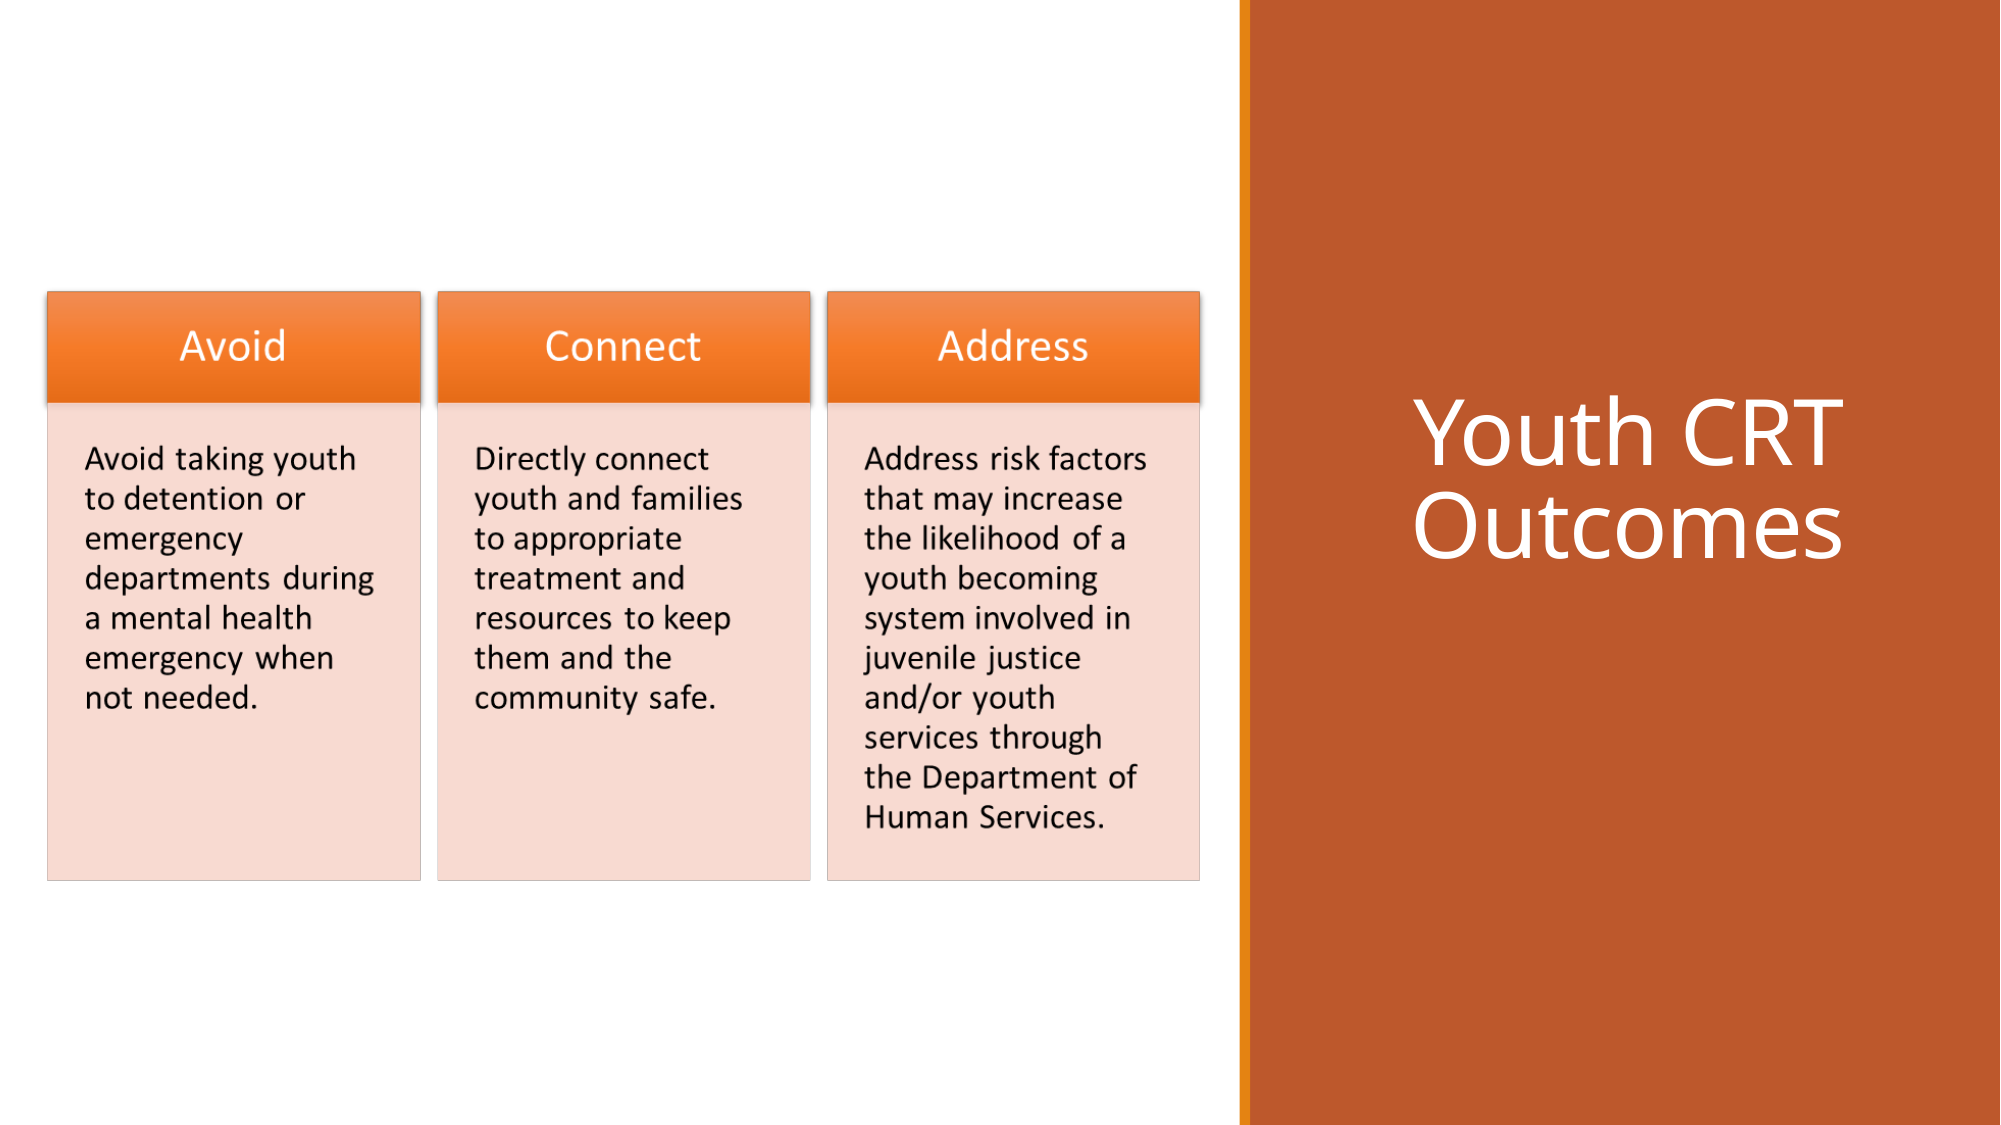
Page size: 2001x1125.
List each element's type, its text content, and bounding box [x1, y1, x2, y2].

text_box [0, 0, 1238, 1125]
text_box [1238, 0, 1251, 1125]
text_box [1251, 0, 2000, 1125]
text_box Youth CRT Outcomes [1328, 104, 1929, 585]
picture [37, 216, 1211, 954]
